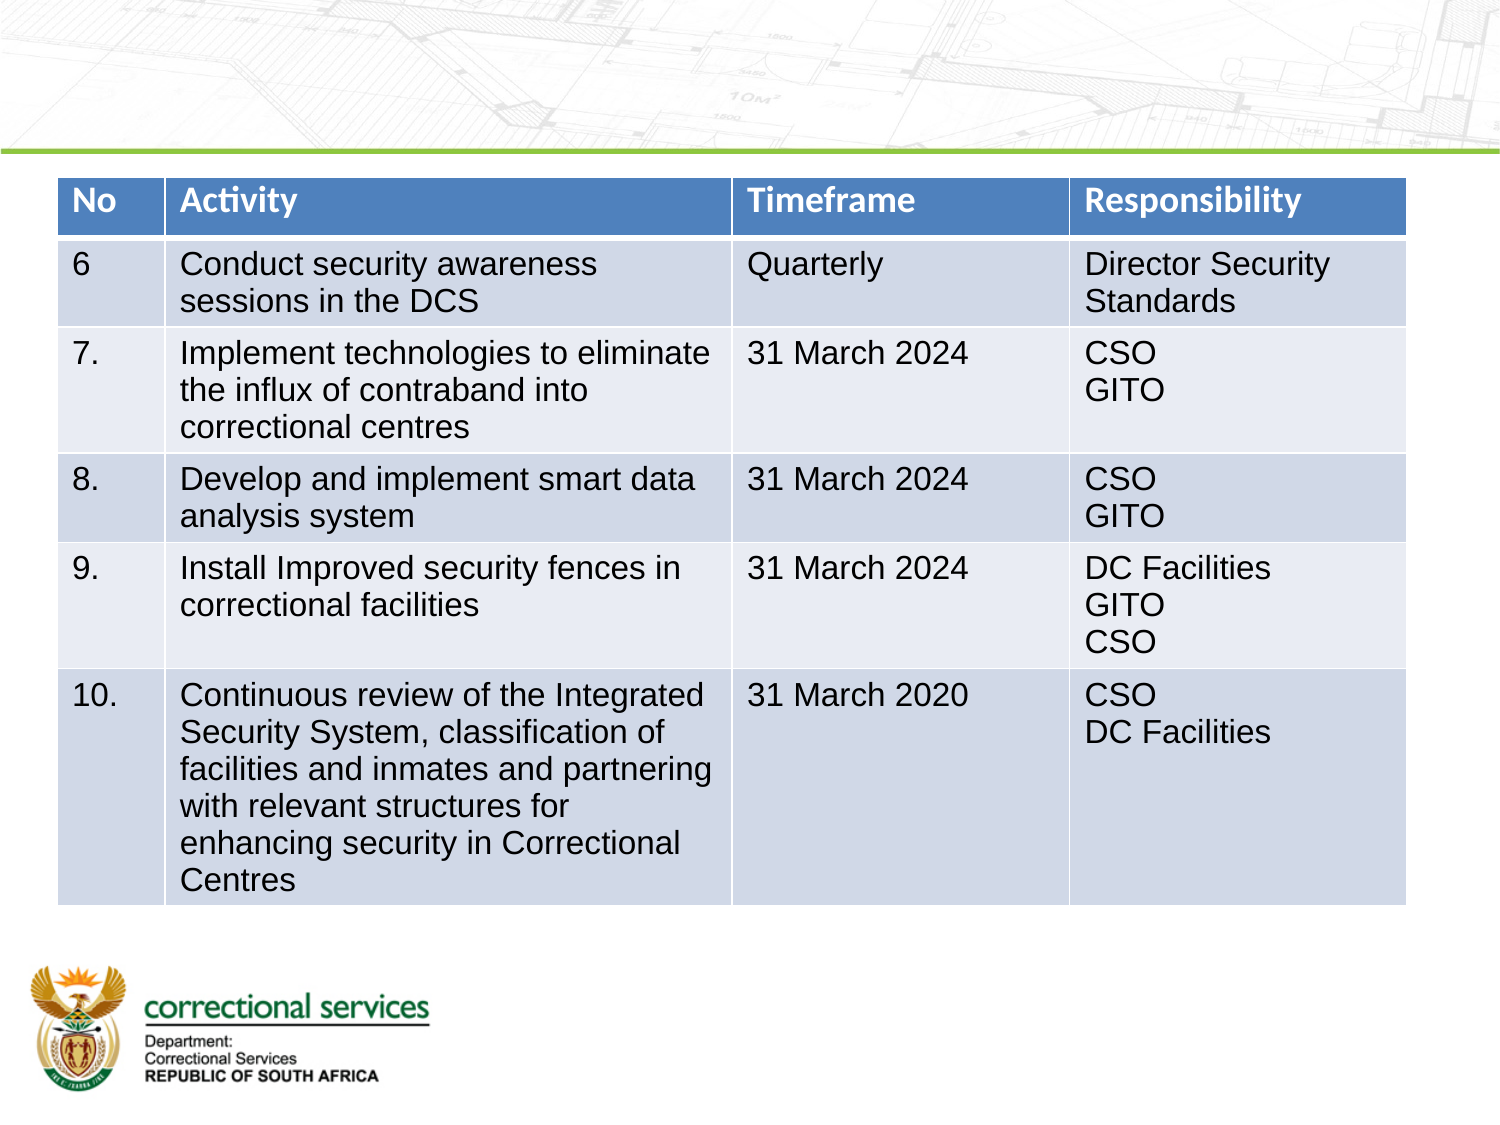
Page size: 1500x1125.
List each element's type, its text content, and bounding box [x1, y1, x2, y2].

table_cell 6 [58, 241, 164, 326]
table_header Timeframe [733, 178, 1069, 235]
picture [0, 0, 1500, 154]
table_header Responsibility [1070, 178, 1406, 235]
table_cell CSO DC Facilities [1070, 669, 1406, 905]
table_cell 31 March 2020 [733, 669, 1069, 905]
table_cell Conduct security awareness sessions in the DCS [166, 241, 731, 326]
table_cell 10. [58, 669, 164, 905]
table_cell 31 March 2024 [733, 543, 1069, 668]
table_cell CSO GITO [1070, 328, 1406, 452]
table_cell Implement technologies to eliminate the influx of contraband into correctional centres [166, 328, 731, 452]
table_cell 31 March 2024 [733, 328, 1069, 452]
table_cell CSO GITO [1070, 454, 1406, 542]
table_cell 8. [58, 454, 164, 542]
table_cell 31 March 2024 [733, 454, 1069, 542]
table_cell Director Security Standards [1070, 241, 1406, 326]
table_header No [58, 178, 164, 235]
table_cell Develop and implement smart data analysis system [166, 454, 731, 542]
table_cell Install Improved security fences in correctional facilities [166, 543, 731, 668]
table_cell 9. [58, 543, 164, 668]
table_cell 7. [58, 328, 164, 452]
table_cell Continuous review of the Integrated Security System, classification of facilities and inmates and partnering with relevant structures for enhancing security in Correctional Centres [166, 669, 731, 905]
table_cell Quarterly [733, 241, 1069, 326]
table_header Activity [166, 178, 731, 235]
picture [0, 936, 481, 1125]
table_cell DC Facilities GITO CSO [1070, 543, 1406, 668]
